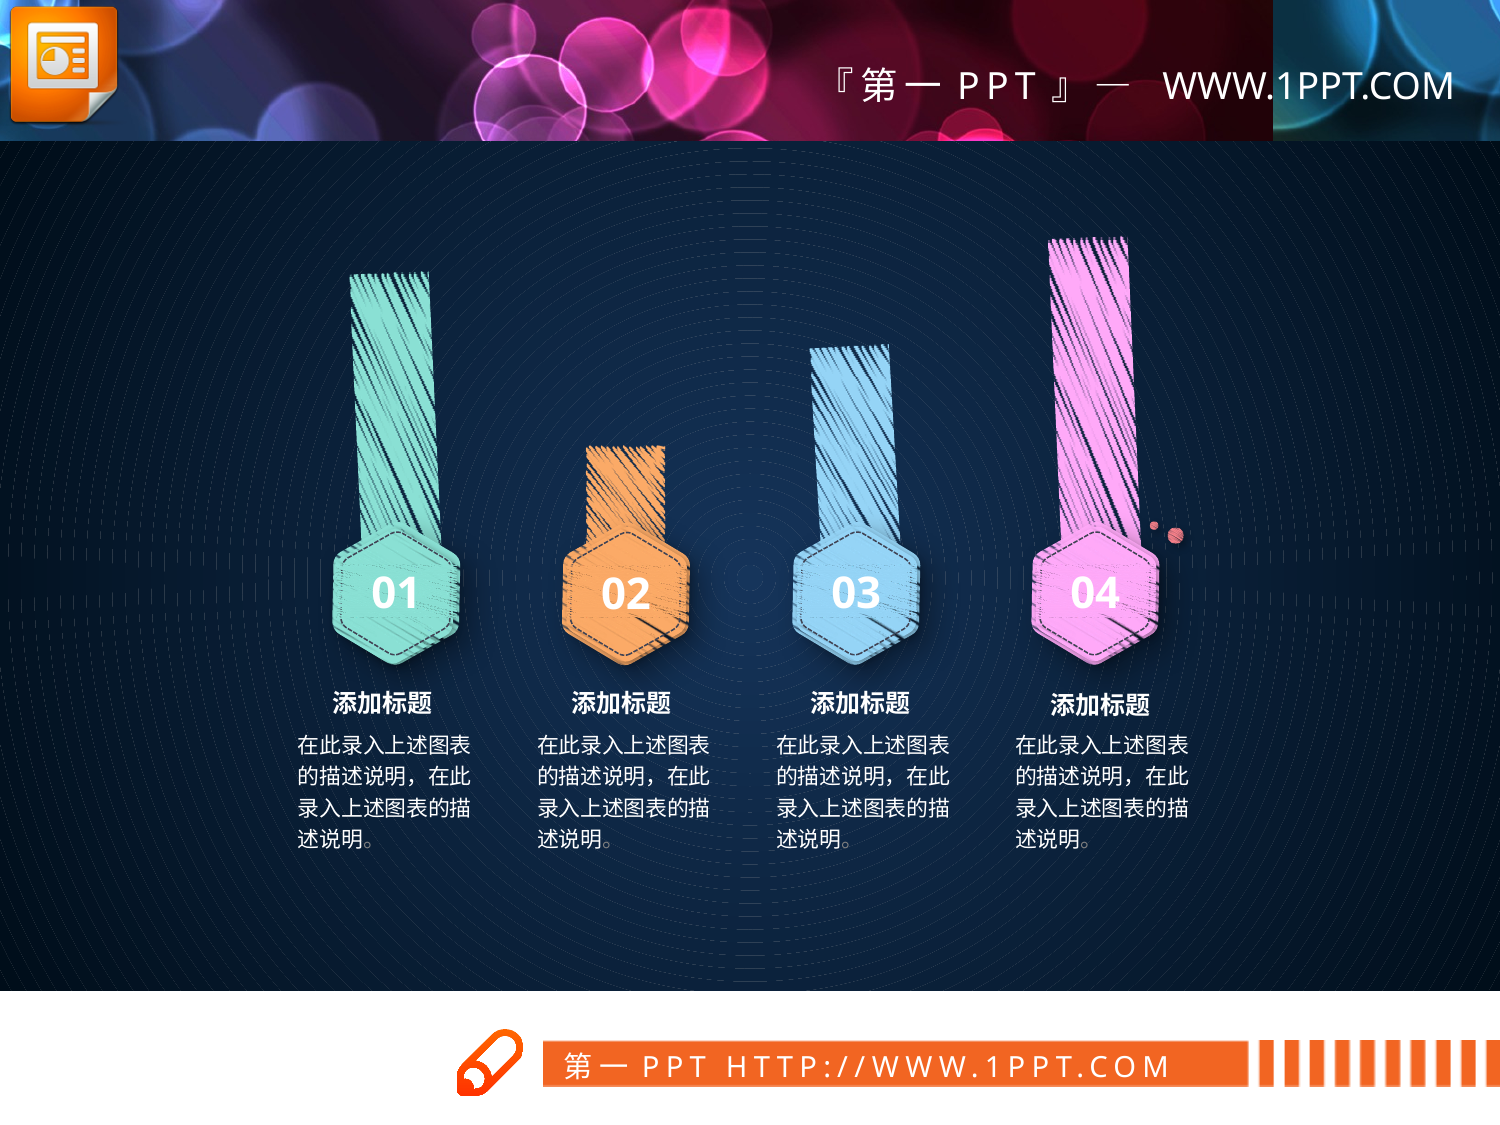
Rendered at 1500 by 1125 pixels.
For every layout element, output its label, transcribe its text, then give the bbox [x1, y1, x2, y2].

picture [839, 658, 871, 665]
text_box [349, 270, 441, 526]
picture [0, 0, 1500, 141]
text_box 在此录入上述图表的描述说明，在此录入上述图表的描述说明。 [1006, 722, 1211, 857]
picture [1080, 521, 1113, 529]
picture [1079, 658, 1110, 665]
text_box [809, 343, 900, 527]
picture [612, 522, 643, 529]
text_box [325, 529, 468, 658]
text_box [1024, 529, 1167, 658]
picture [543, 1040, 1500, 1087]
text_box 添加标题 [1016, 685, 1185, 724]
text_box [554, 529, 697, 658]
picture [381, 521, 414, 529]
text_box 在此录入上述图表的描述说明，在此录入上述图表的描述说明。 [767, 722, 972, 857]
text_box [785, 529, 928, 658]
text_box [1149, 520, 1185, 545]
text_box 在此录入上述图表的描述说明，在此录入上述图表的描述说明。 [289, 722, 494, 857]
text_box 在此录入上述图表的描述说明，在此录入上述图表的描述说明。 [528, 722, 733, 857]
text_box 添加标题 [298, 683, 467, 722]
text_box [585, 445, 666, 528]
picture [841, 521, 874, 529]
text_box [1047, 235, 1141, 526]
picture [608, 658, 642, 666]
text_box 添加标题 [537, 683, 706, 722]
text_box 添加标题 [776, 683, 945, 722]
picture [379, 658, 411, 665]
